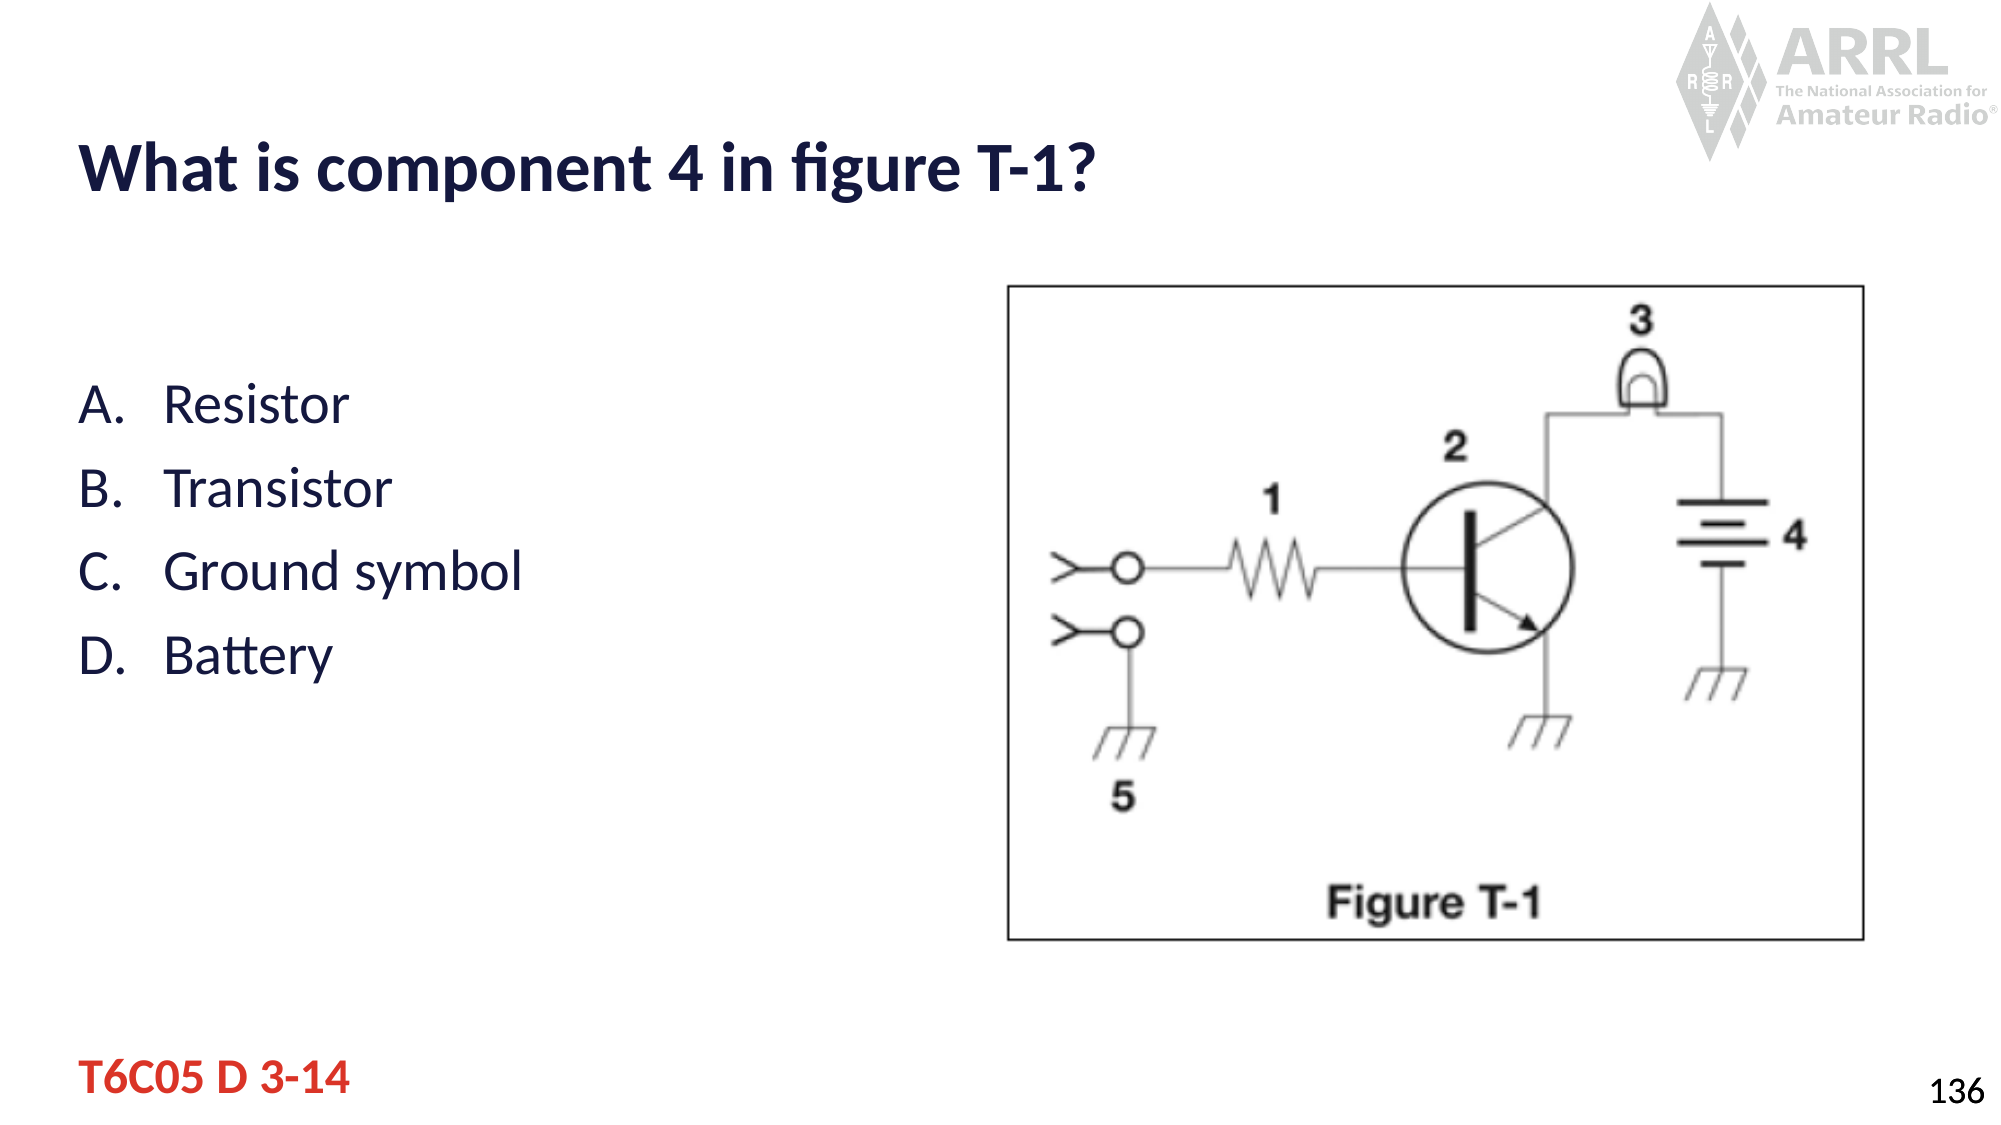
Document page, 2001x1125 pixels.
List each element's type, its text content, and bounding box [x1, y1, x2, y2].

picture [1674, 0, 2000, 164]
text_box T6C05 D 3-14 [63, 1036, 921, 1112]
picture [999, 277, 1876, 948]
title What is component 4 in figure T-1? [63, 59, 1863, 278]
list Resistor Transistor Ground symbol Battery [63, 365, 1863, 989]
